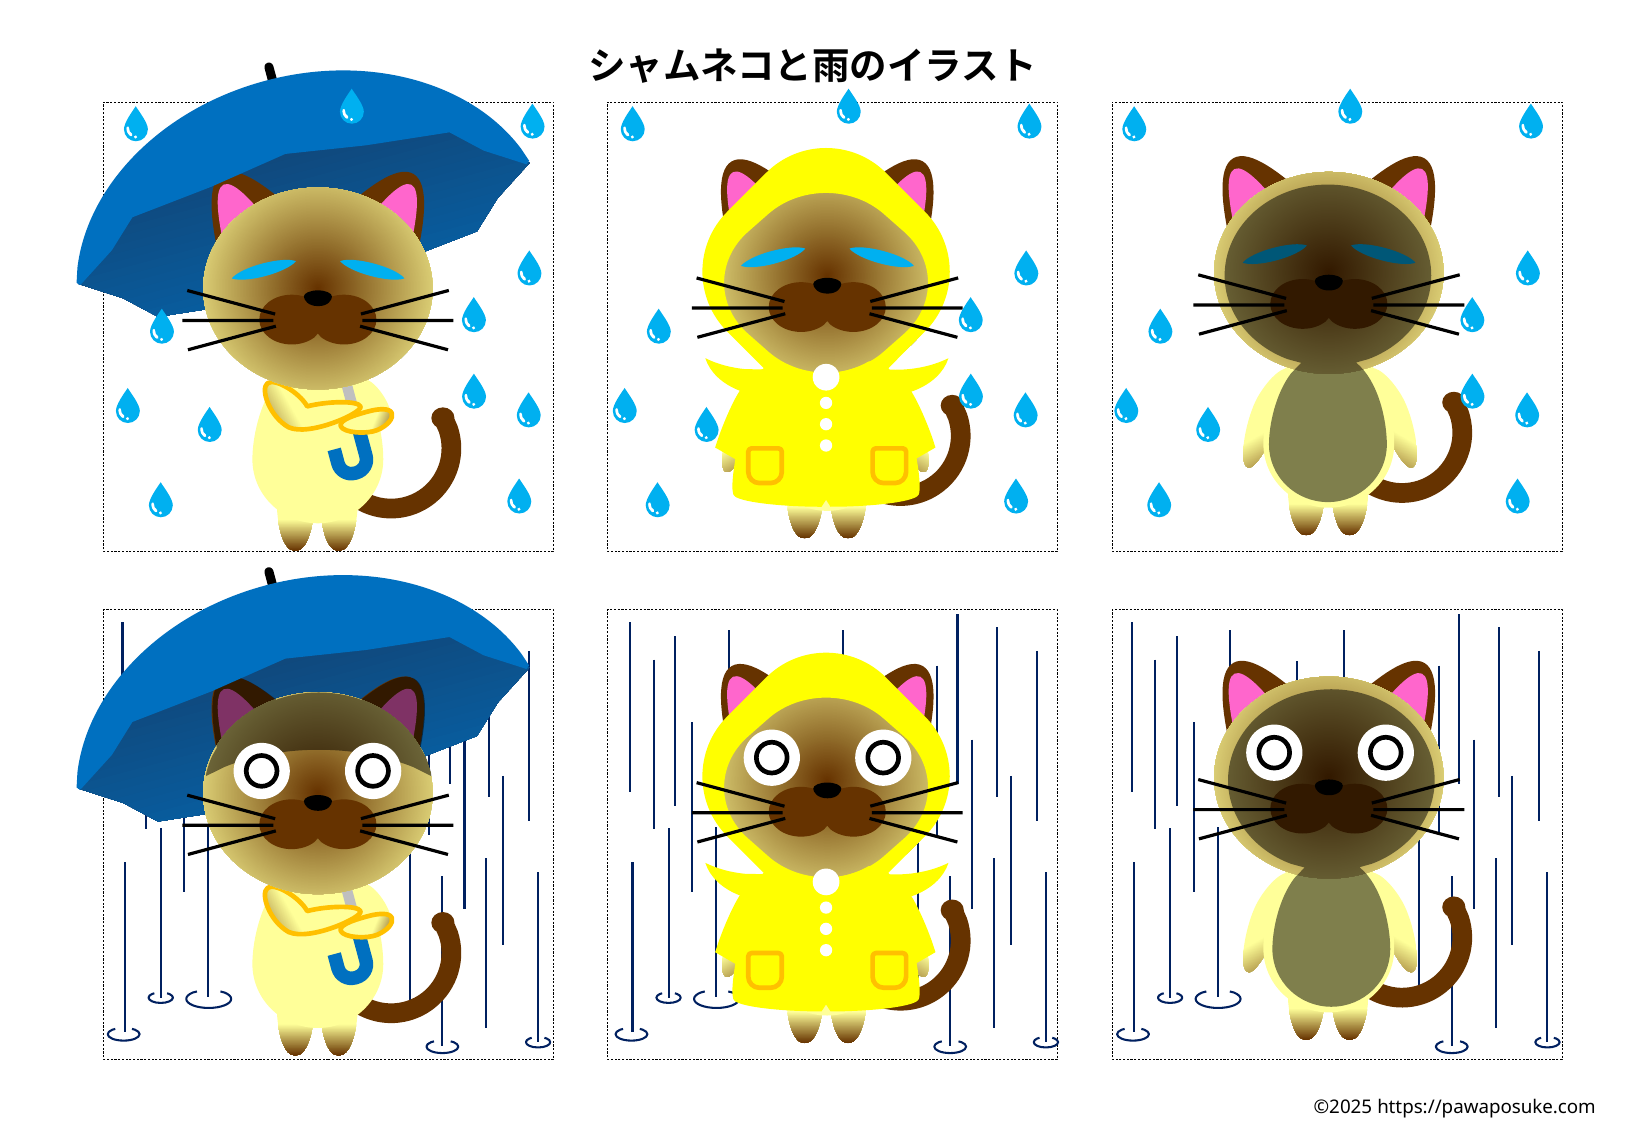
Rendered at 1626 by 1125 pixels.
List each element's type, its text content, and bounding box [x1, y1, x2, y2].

text_box シャムネコと雨のイラスト [573, 34, 1052, 95]
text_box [78, 61, 545, 552]
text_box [612, 88, 1042, 539]
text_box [1114, 88, 1544, 536]
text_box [70, 566, 551, 1056]
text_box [1116, 613, 1560, 1054]
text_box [615, 613, 1059, 1054]
